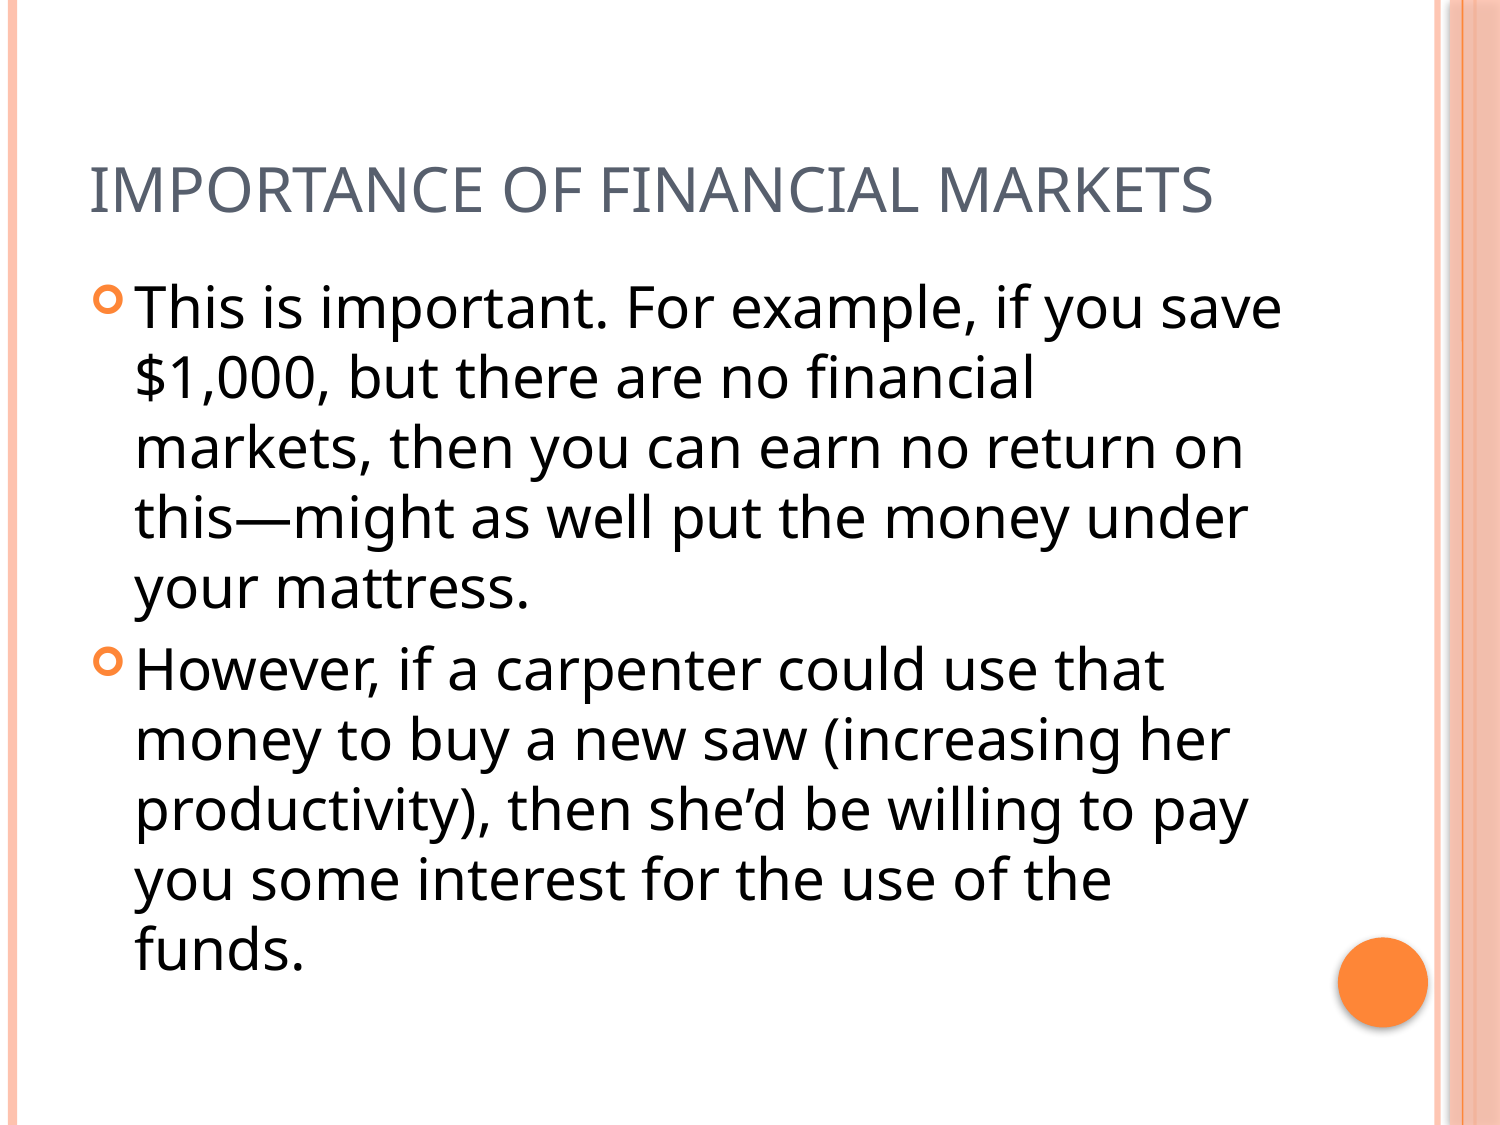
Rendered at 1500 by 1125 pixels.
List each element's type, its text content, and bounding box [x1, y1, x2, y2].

title Importance of Financial Markets [75, 45, 1300, 233]
list This is important. For example, if you save $1,000, but there are no financial markets, then you can earn no return on this—might as well put the money under your mattress. However, if a carpenter could use that money to buy a new saw (increasing her productivity), then she’d be willing to pay you some interest for the use of the funds. [75, 262, 1300, 1062]
